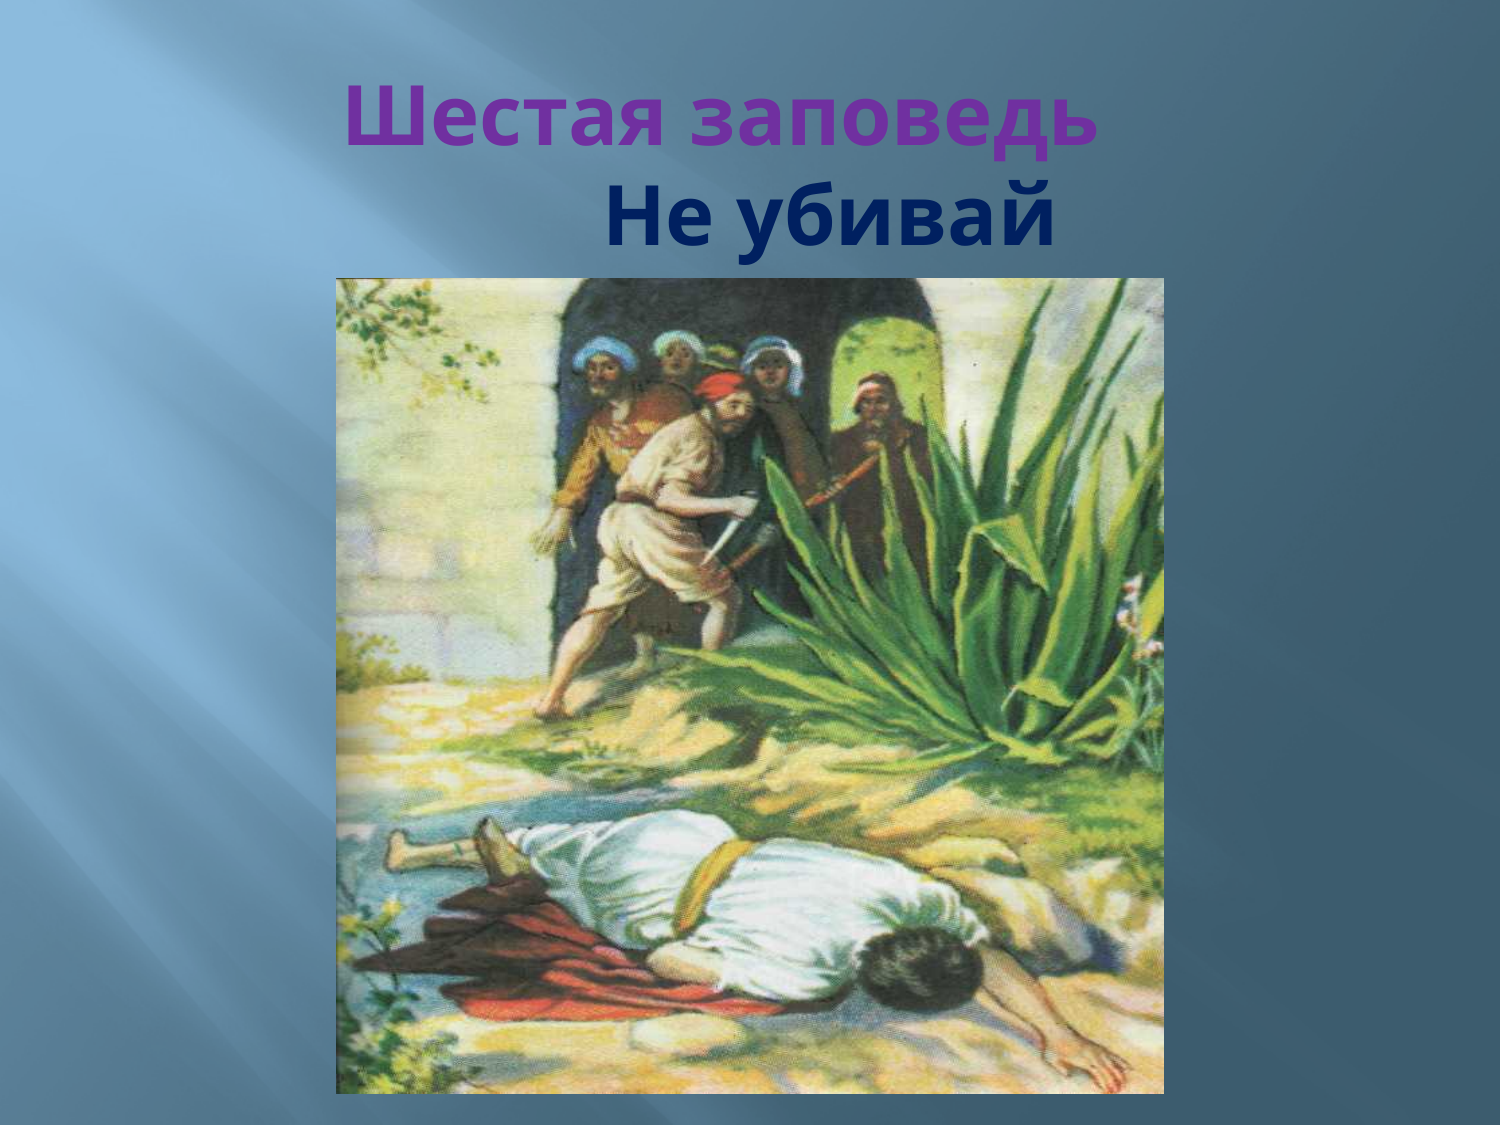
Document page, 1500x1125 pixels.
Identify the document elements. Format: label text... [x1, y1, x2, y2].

text_box Шестая заповедь Не убивай [0, 54, 1442, 370]
picture [336, 278, 1164, 1095]
